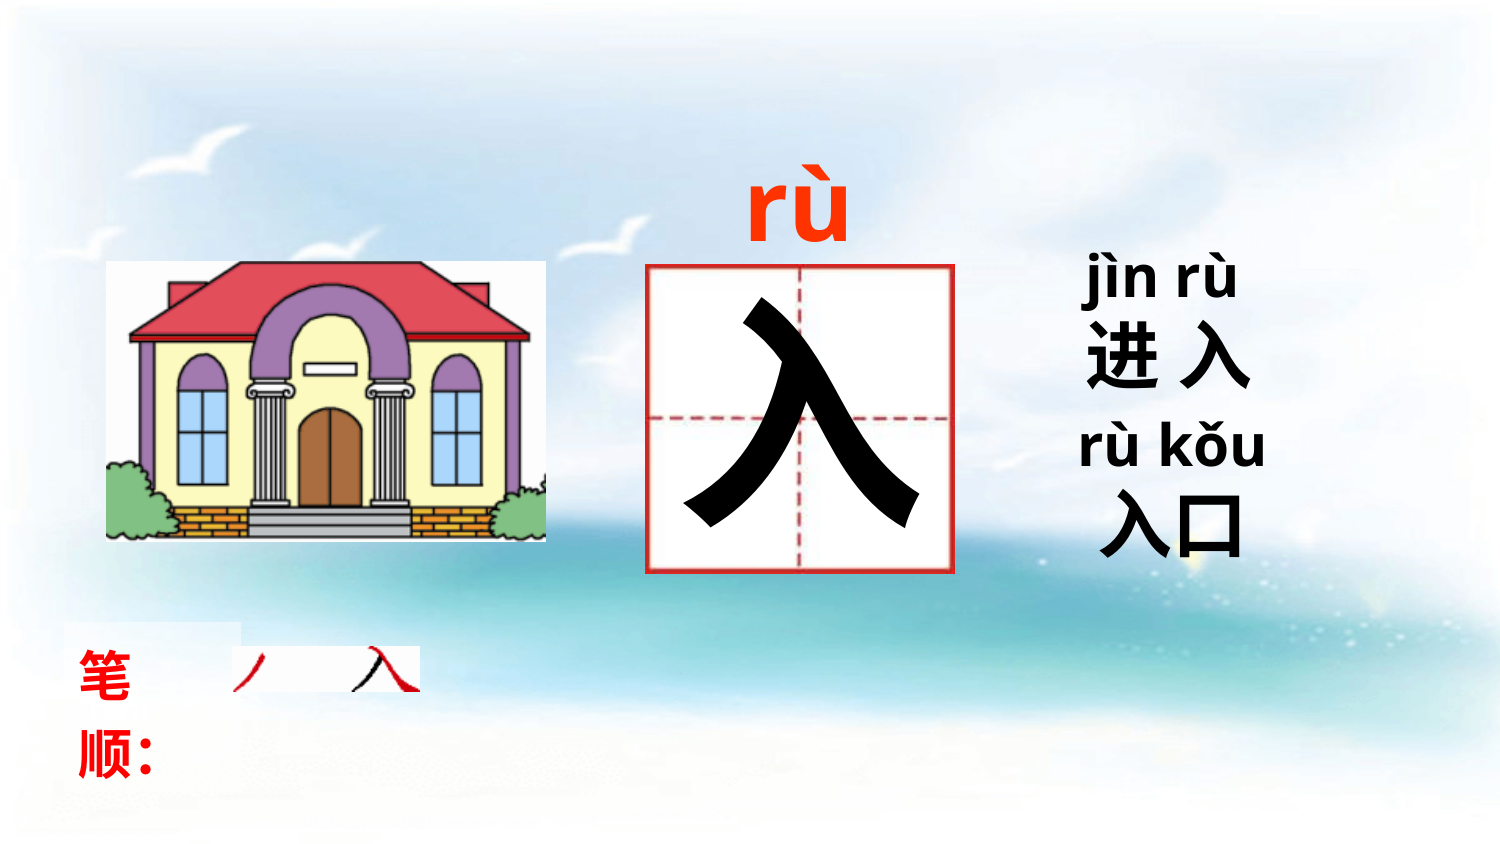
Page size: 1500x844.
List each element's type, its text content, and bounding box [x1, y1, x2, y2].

text_box 笔顺： [63, 621, 242, 793]
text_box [645, 250, 956, 575]
text_box rù [728, 133, 870, 249]
text_box rù kǒu 入口 [1047, 400, 1329, 575]
text_box jìn rù 进 入 [1071, 231, 1268, 400]
picture [0, 0, 1500, 844]
